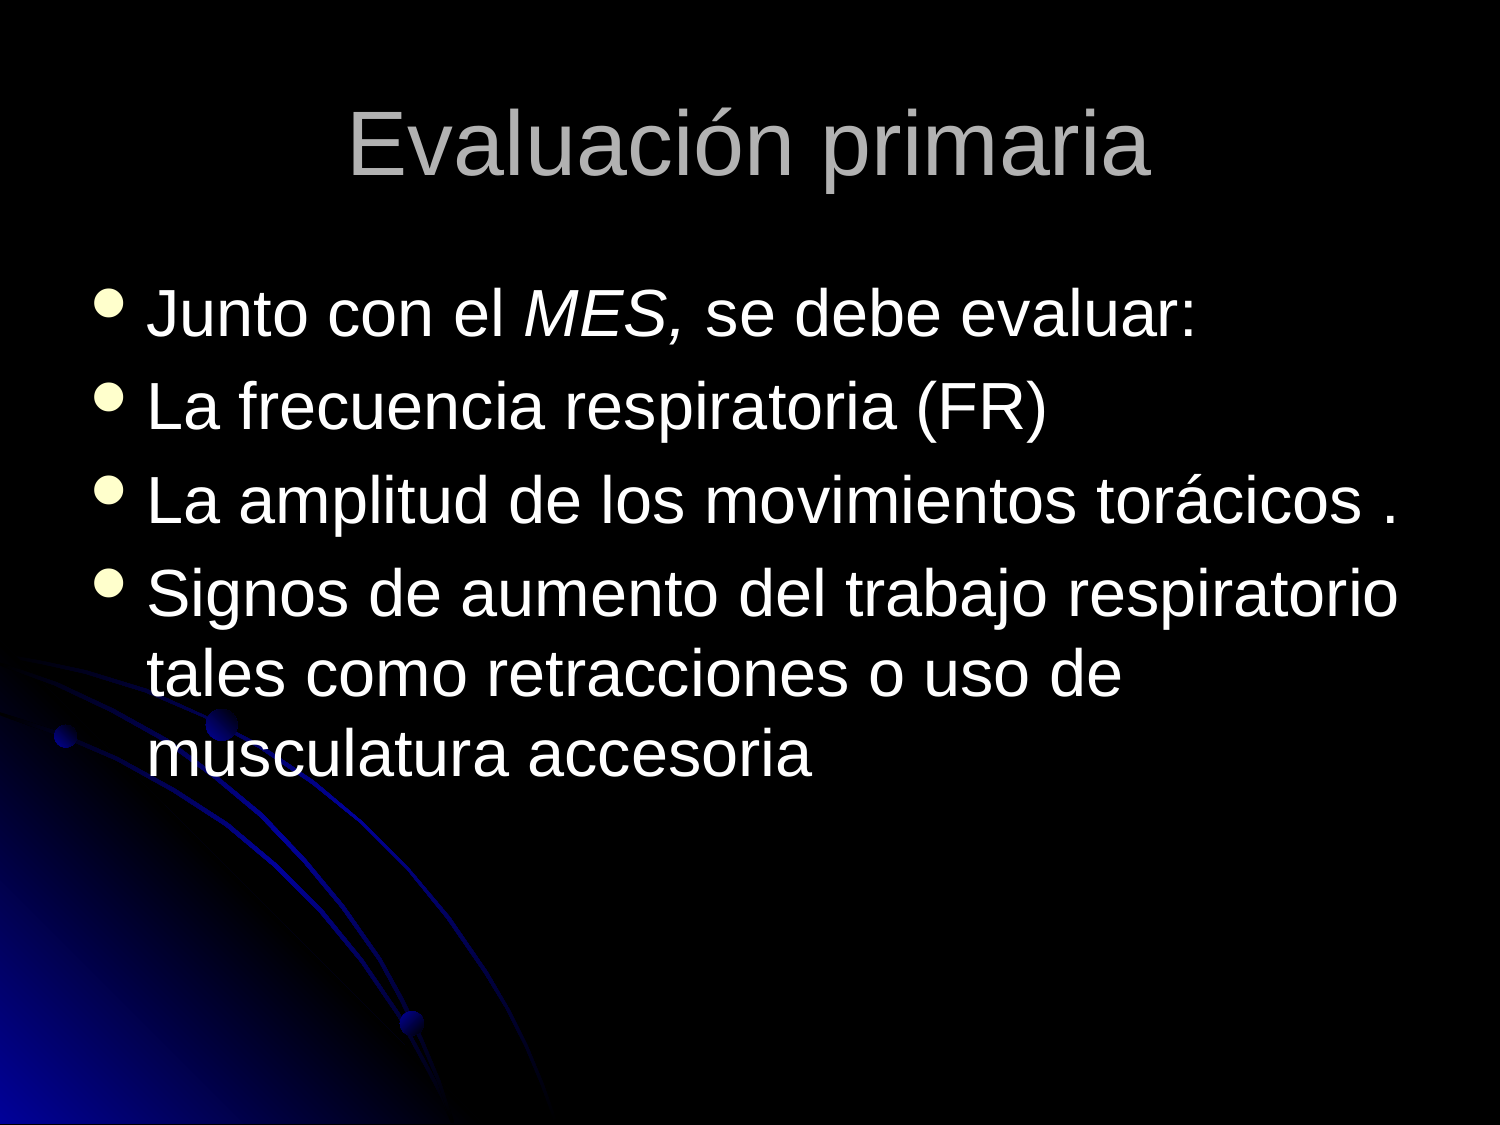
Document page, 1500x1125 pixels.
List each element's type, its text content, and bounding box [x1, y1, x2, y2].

title Evaluación primaria [74, 45, 1426, 233]
list Junto con el MES, se debe evaluar: La frecuencia respiratoria (FR) La amplitud de los movimientos torácicos . Signos de aumento del trabajo respiratorio tales como retracciones o uso de musculatura accesoria [74, 262, 1426, 1006]
